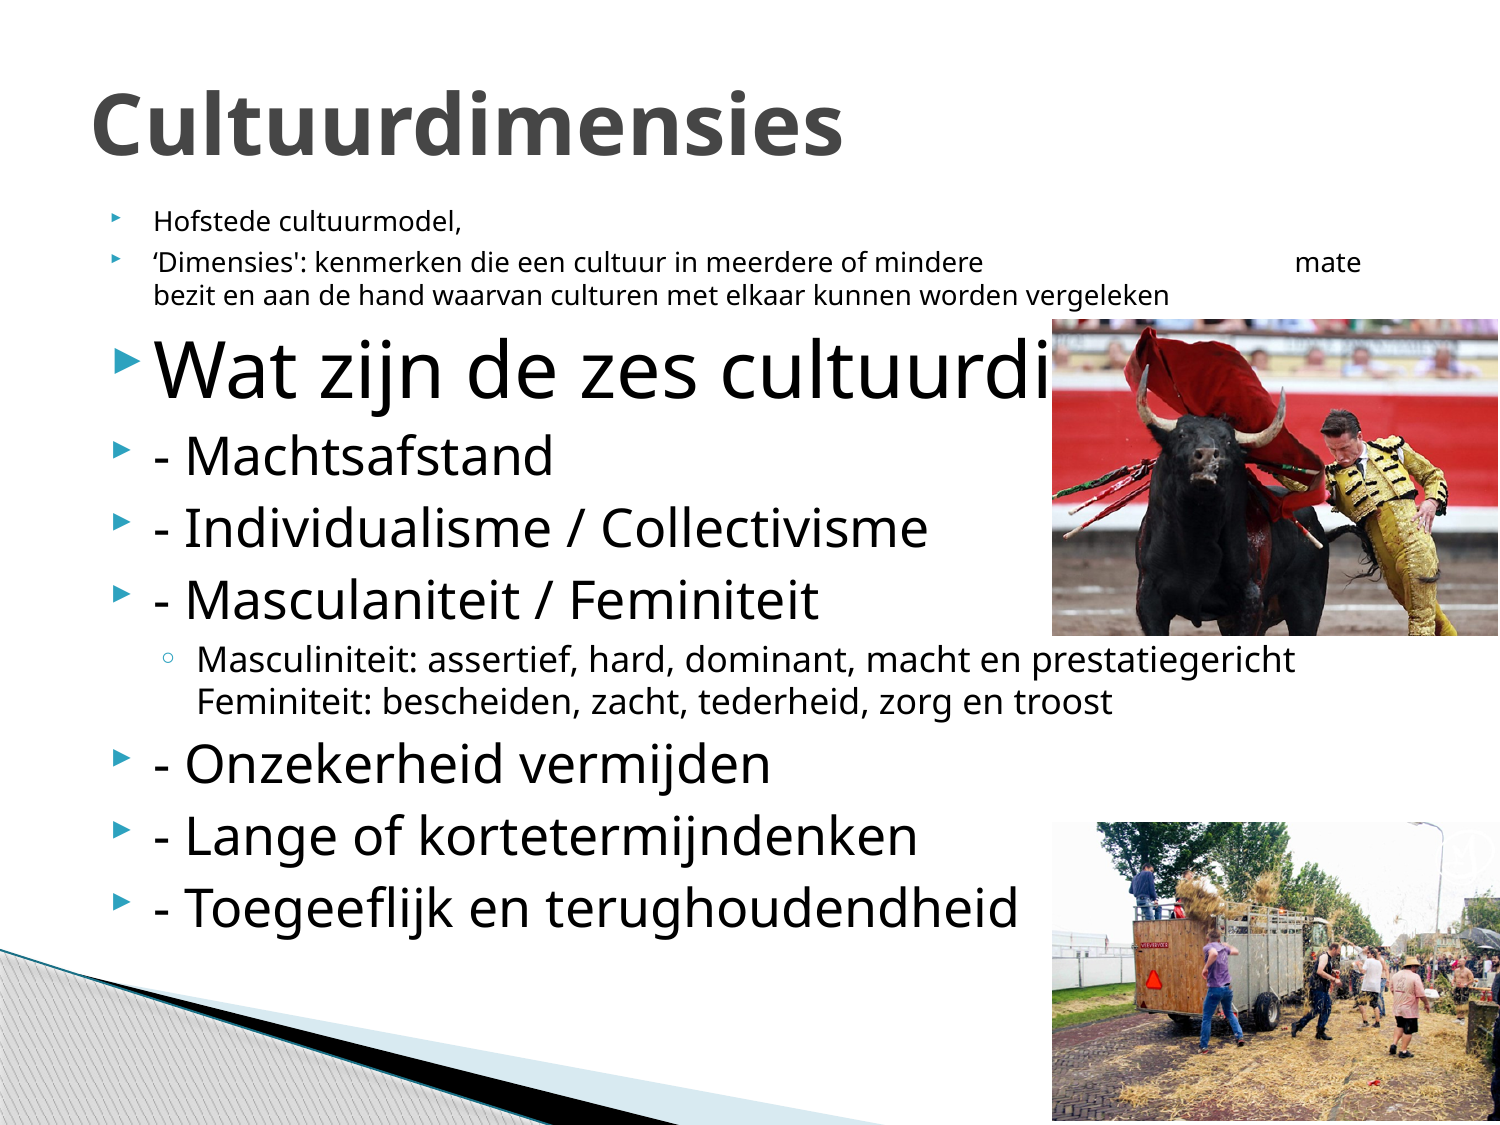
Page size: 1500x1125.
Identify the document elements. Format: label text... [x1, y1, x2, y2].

list Hofstede cultuurmodel, ‘Dimensies': kenmerken die een cultuur in meerdere of mindere mate bezit en aan de hand waarvan culturen met elkaar kunnen worden vergeleken Wat zijn de zes cultuurdimensies? - Machtsafstand - Individualisme / Collectivisme - Masculaniteit / Feminiteit Masculiniteit: assertief, hard, dominant, macht en prestatiegericht Feminiteit: bescheiden, zacht, tederheid, zorg en troost - Onzekerheid vermijden - Lange of kortetermijndenken - Toegeeflijk en terughoudendheid [76, 196, 1427, 1012]
picture [1052, 318, 1498, 636]
picture [1052, 822, 1500, 1121]
title Cultuurdimensies [75, 45, 1425, 197]
